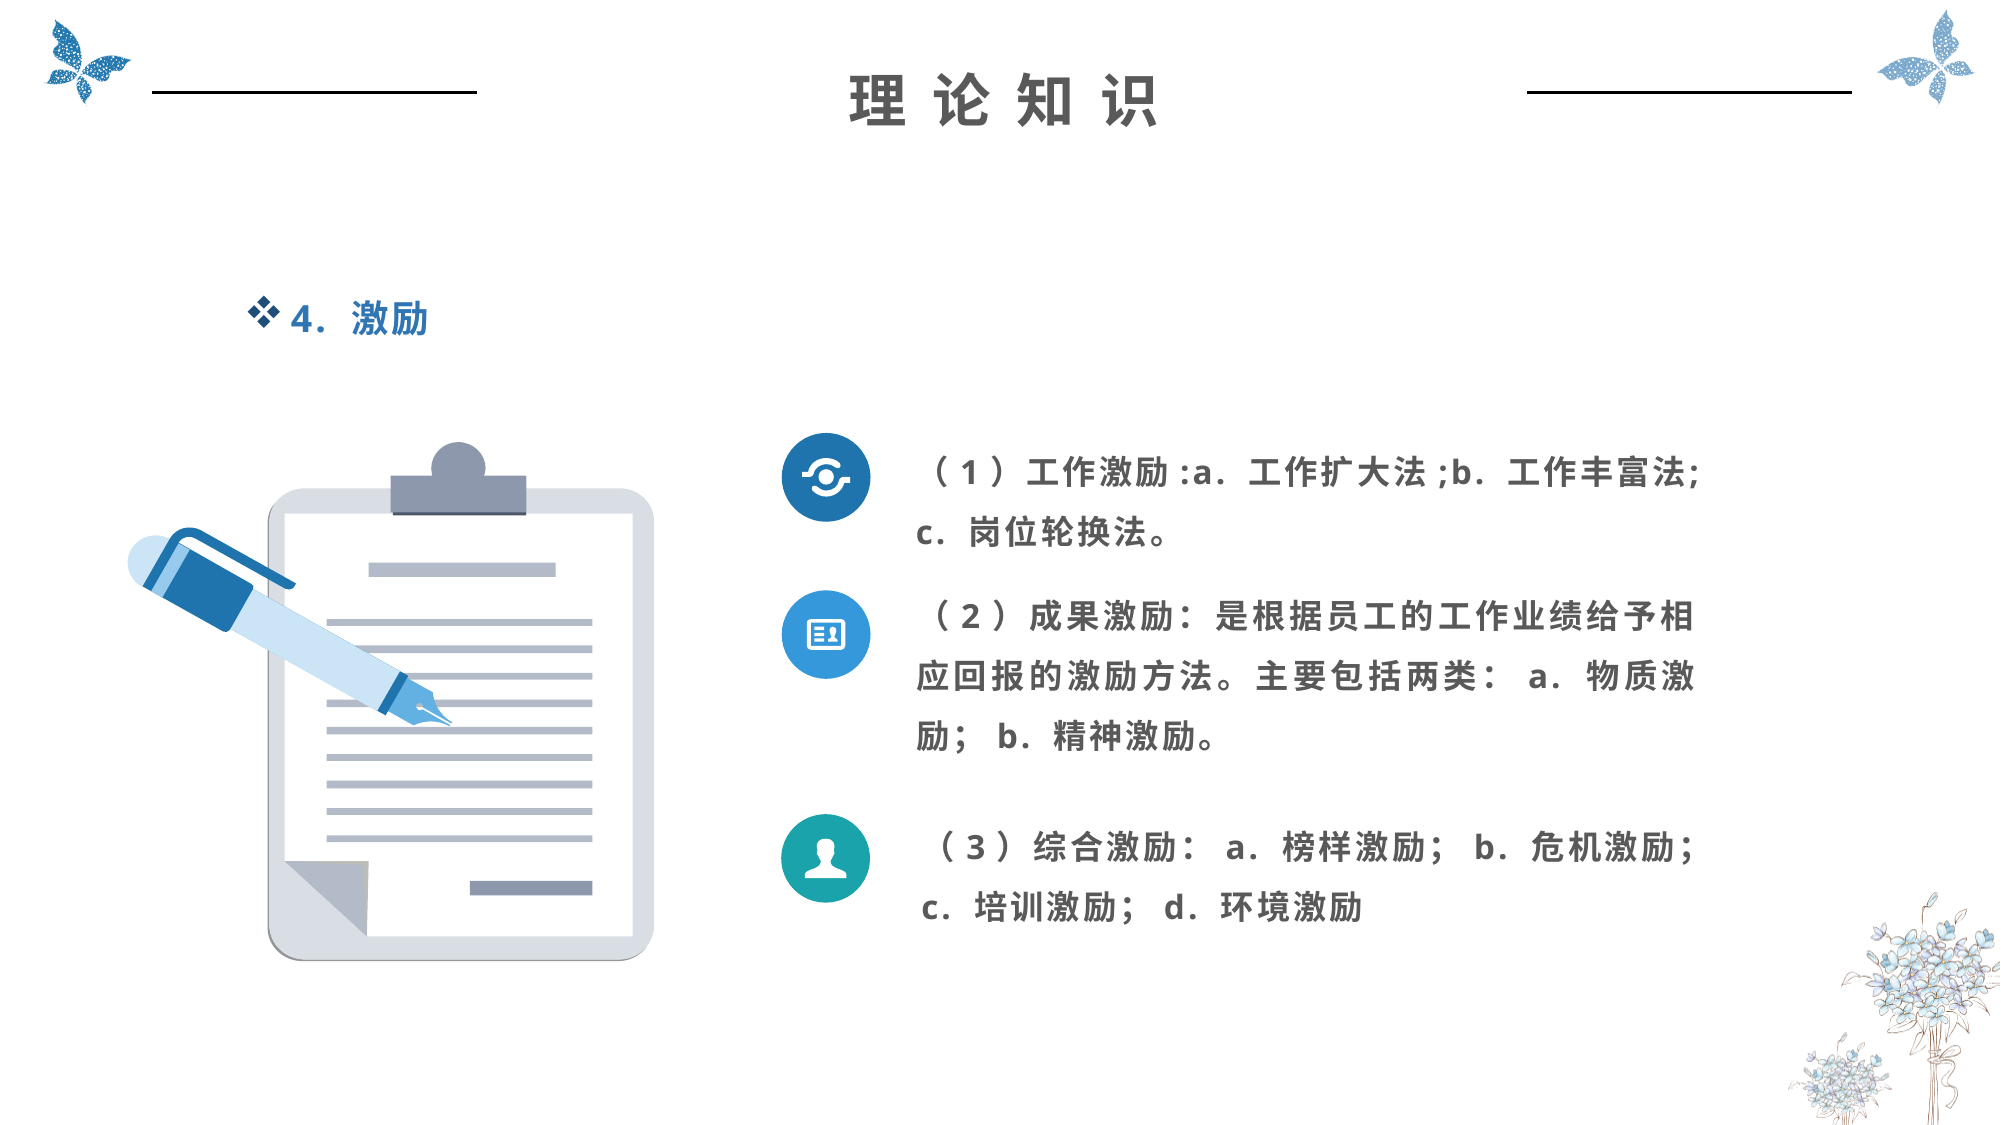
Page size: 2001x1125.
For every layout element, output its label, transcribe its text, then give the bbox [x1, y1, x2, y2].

text_box （3）综合激励：a. 榜样激励；b. 危机激励；c. 培训激励；d. 环境激励 [906, 806, 1738, 1021]
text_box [125, 442, 655, 962]
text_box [781, 814, 870, 903]
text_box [781, 432, 871, 522]
text_box （1）工作激励:a. 工作扩大法;b. 工作丰富法;c. 岗位轮换法。 [901, 430, 1702, 539]
picture [1788, 892, 2000, 1125]
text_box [151, 55, 1852, 142]
text_box 4. 激励 [232, 275, 1579, 346]
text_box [781, 590, 871, 679]
text_box （2）成果激励：是根据员工的工作业绩给予相应回报的激励方法。主要包括两类：a. 物质激励；b. 精神激励。 [901, 575, 1714, 788]
